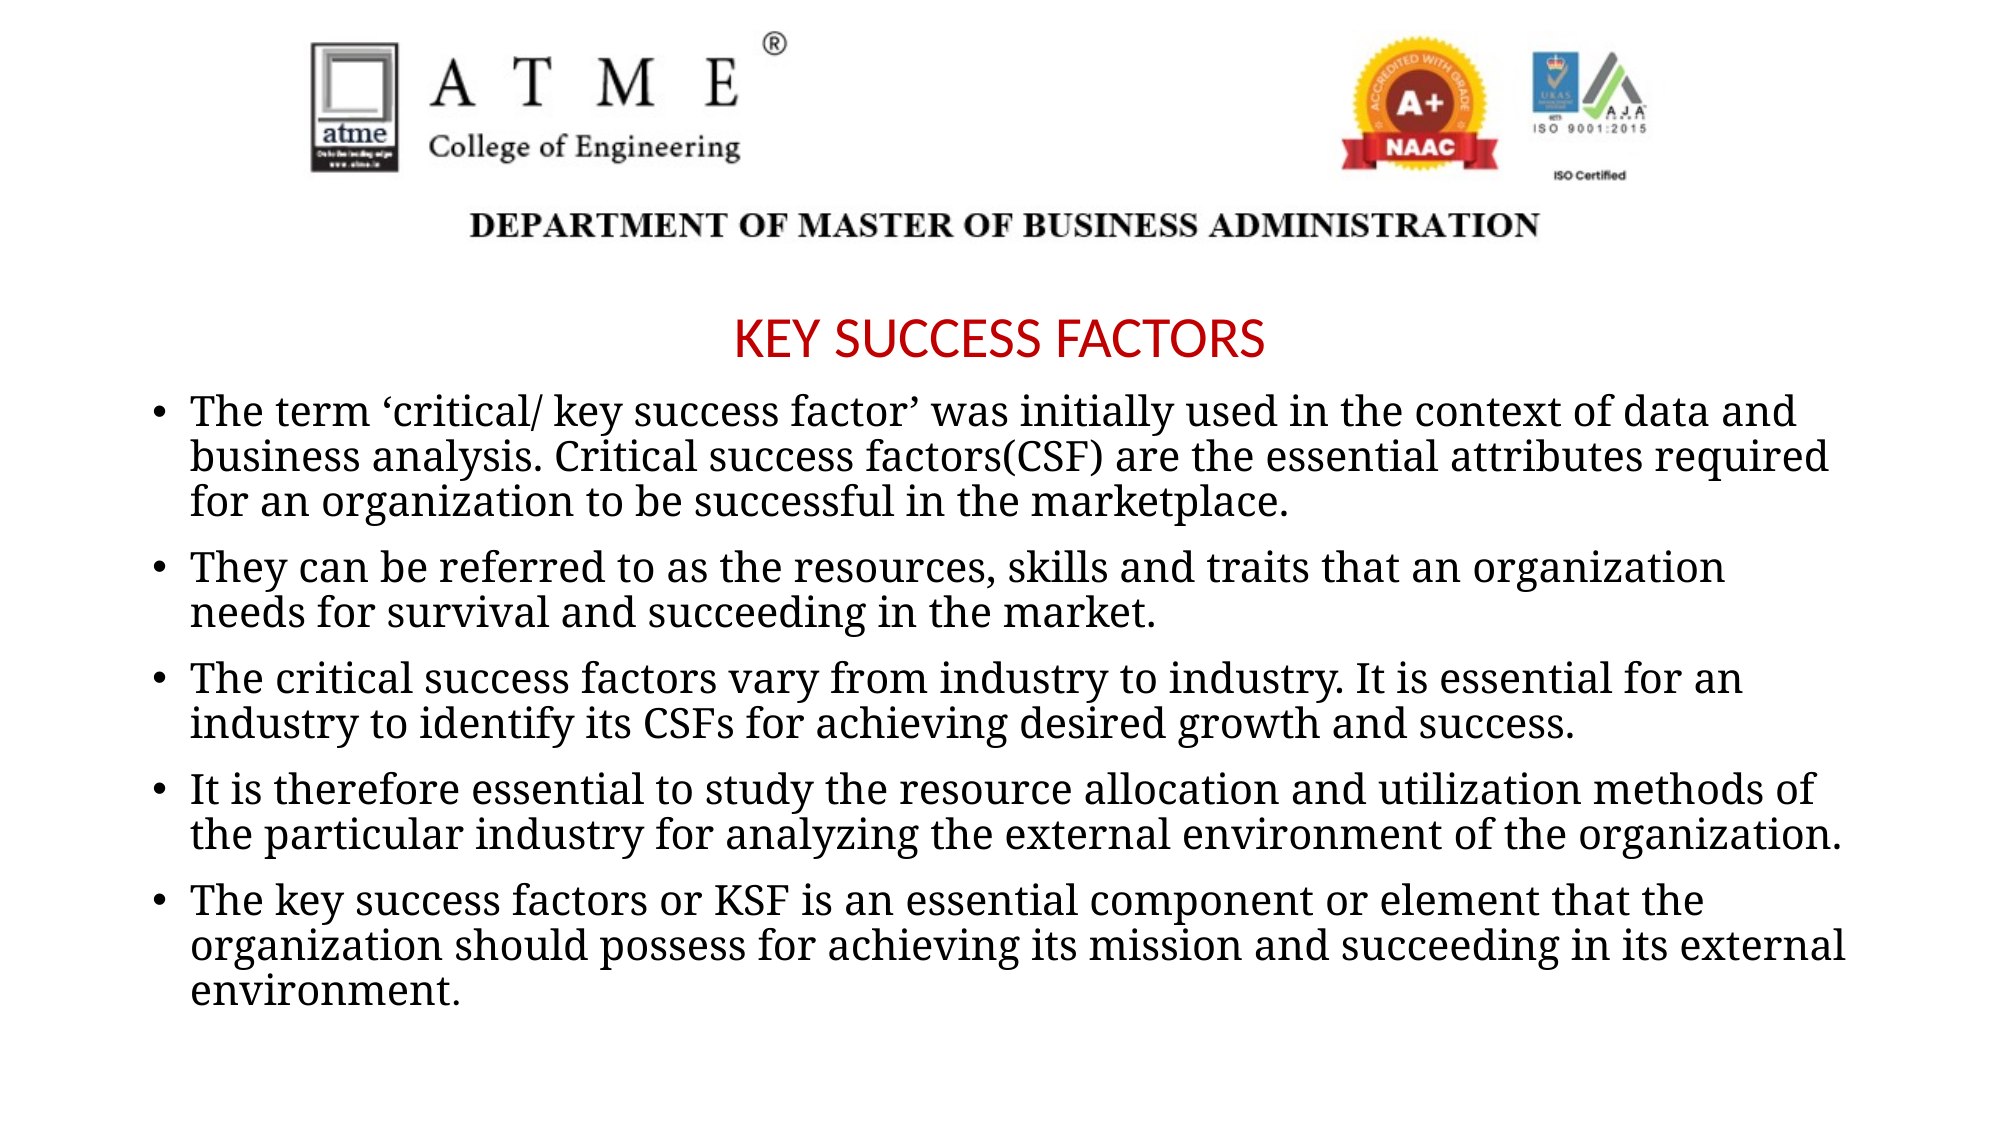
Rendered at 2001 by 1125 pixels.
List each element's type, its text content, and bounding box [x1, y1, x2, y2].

picture [303, 30, 1697, 245]
list KEY SUCCESS FACTORS The term ‘critical/ key success factor’ was initially used in the context of data and business analysis. Critical success factors(CSF) are the essential attributes required for an organization to be successful in the marketplace. They can be referred to as the resources, skills and traits that an organization needs for survival and succeeding in the market. The critical success factors vary from industry to industry. It is essential for an industry to identify its CSFs for achieving desired growth and success. It is therefore essential to study the resource allocation and utilization methods of the particular industry for analyzing the external environment of the organization. The key success factors or KSF is an essential component or element that the organization should possess for achieving its mission and succeeding in its external environment. [137, 299, 1863, 1014]
